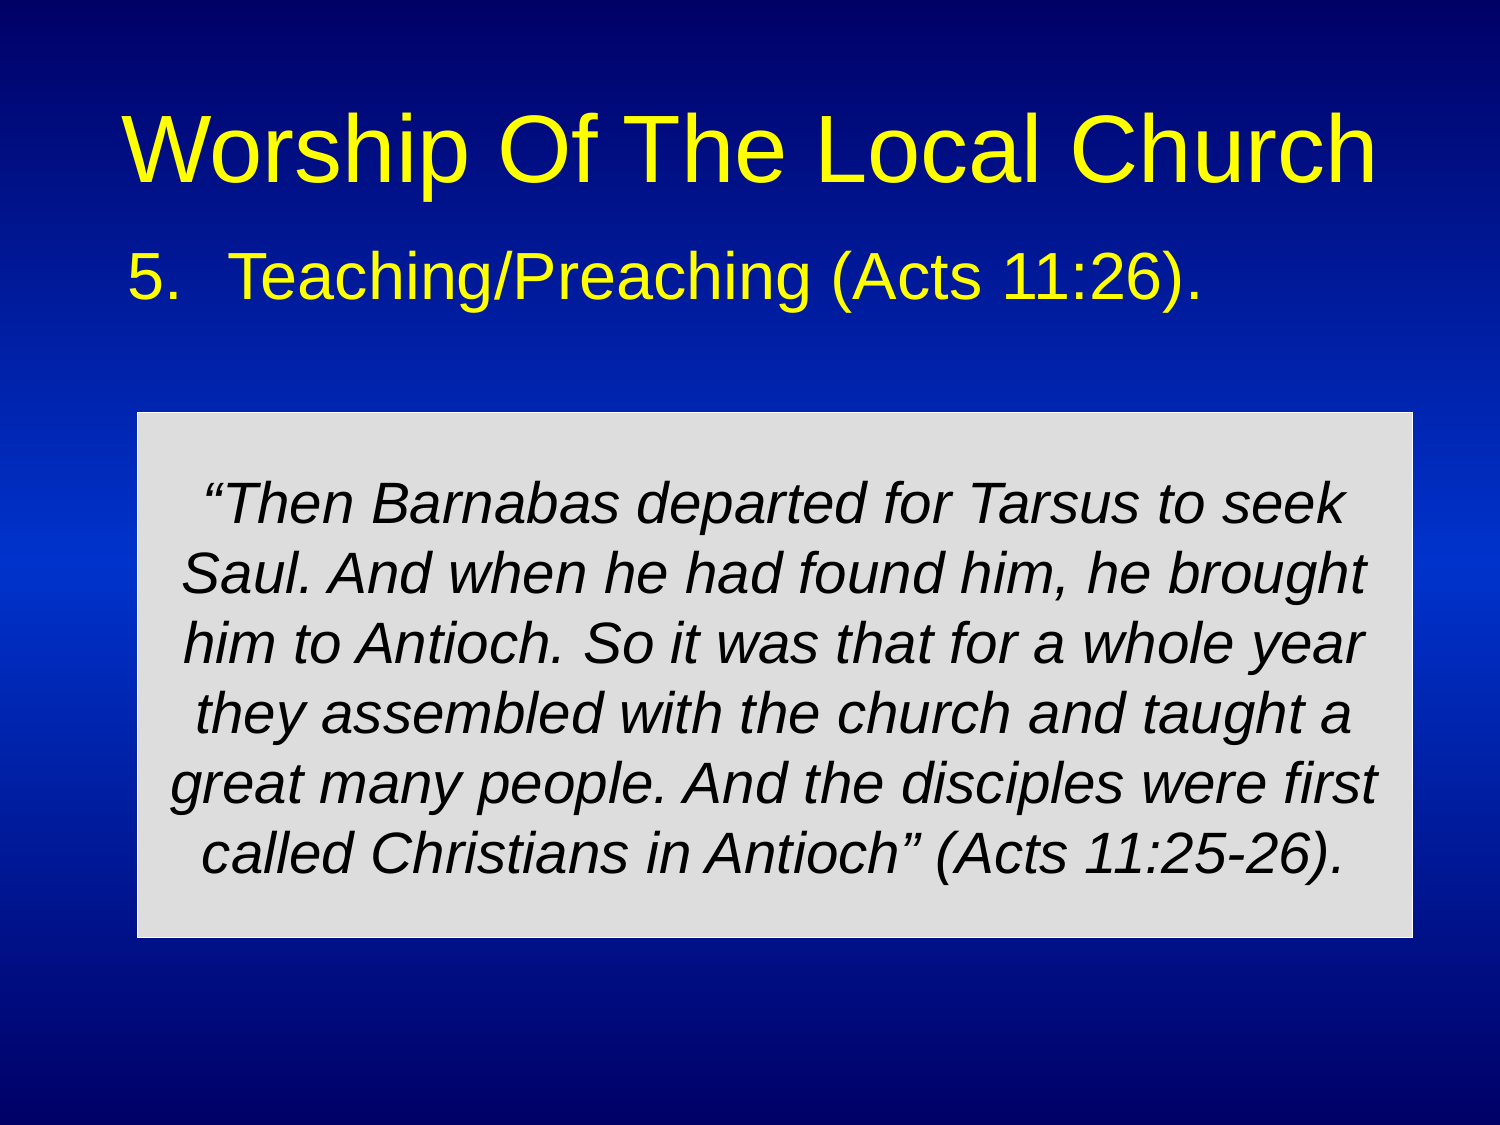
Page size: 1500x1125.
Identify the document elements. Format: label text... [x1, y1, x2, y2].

list Teaching/Preaching (Acts 11:26). [112, 224, 1463, 1125]
title Worship Of The Local Church [37, 50, 1463, 238]
text_box “Then Barnabas departed for Tarsus to seek Saul. And when he had found him, he brought him to Antioch. So it was that for a whole year they assembled with the church and taught a great many people. And the disciples were first called Christians in Antioch” (Acts 11:25-26). [137, 412, 1413, 938]
